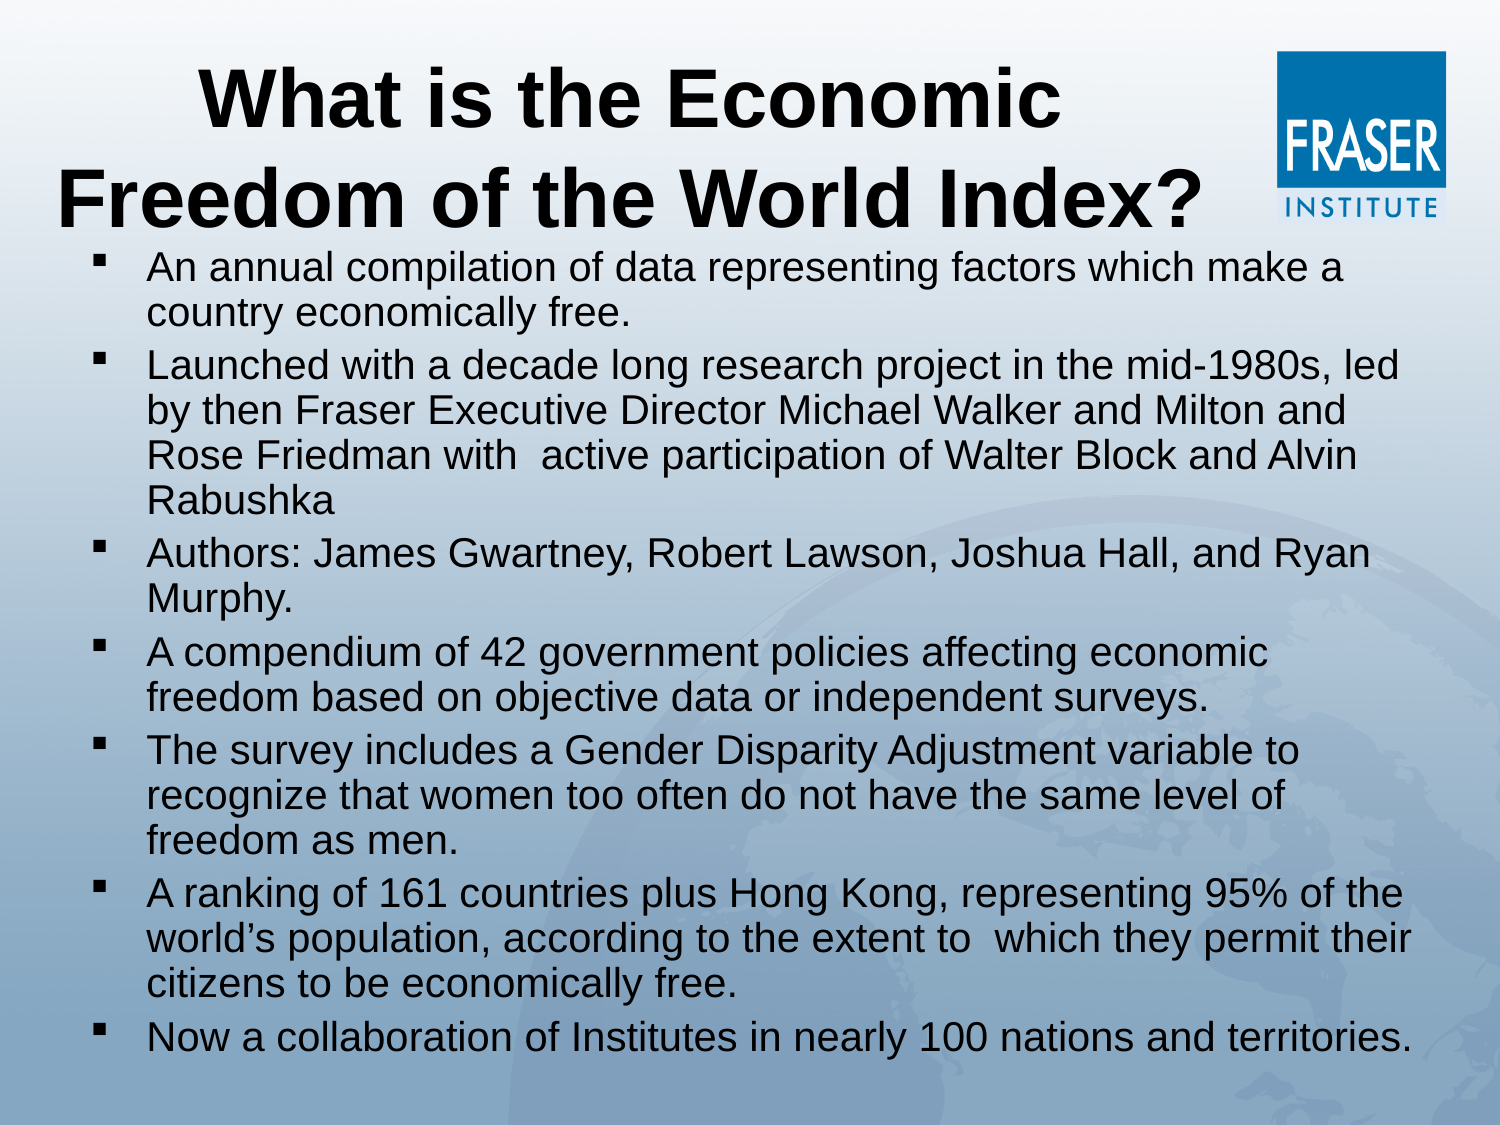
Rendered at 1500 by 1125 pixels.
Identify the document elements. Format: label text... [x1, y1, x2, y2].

picture [0, 0, 1500, 1125]
list An annual compilation of data representing factors which make a country economically free. Launched with a decade long research project in the mid-1980s, led by then Fraser Executive Director Michael Walker and Milton and Rose Friedman with active participation of Walter Block and Alvin Rabushka Authors: James Gwartney, Robert Lawson, Joshua Hall, and Ryan Murphy. A compendium of 42 government policies affecting economic freedom based on objective data or independent surveys. The survey includes a Gender Disparity Adjustment variable to recognize that women too often do not have the same level of freedom as men. A ranking of 161 countries plus Hong Kong, representing 95% of the world’s population, according to the extent to which they permit their citizens to be economically free. Now a collaboration of Institutes in nearly 100 nations and territories. [75, 237, 1438, 1075]
title What is the Economic Freedom of the World Index? [0, 0, 1263, 288]
